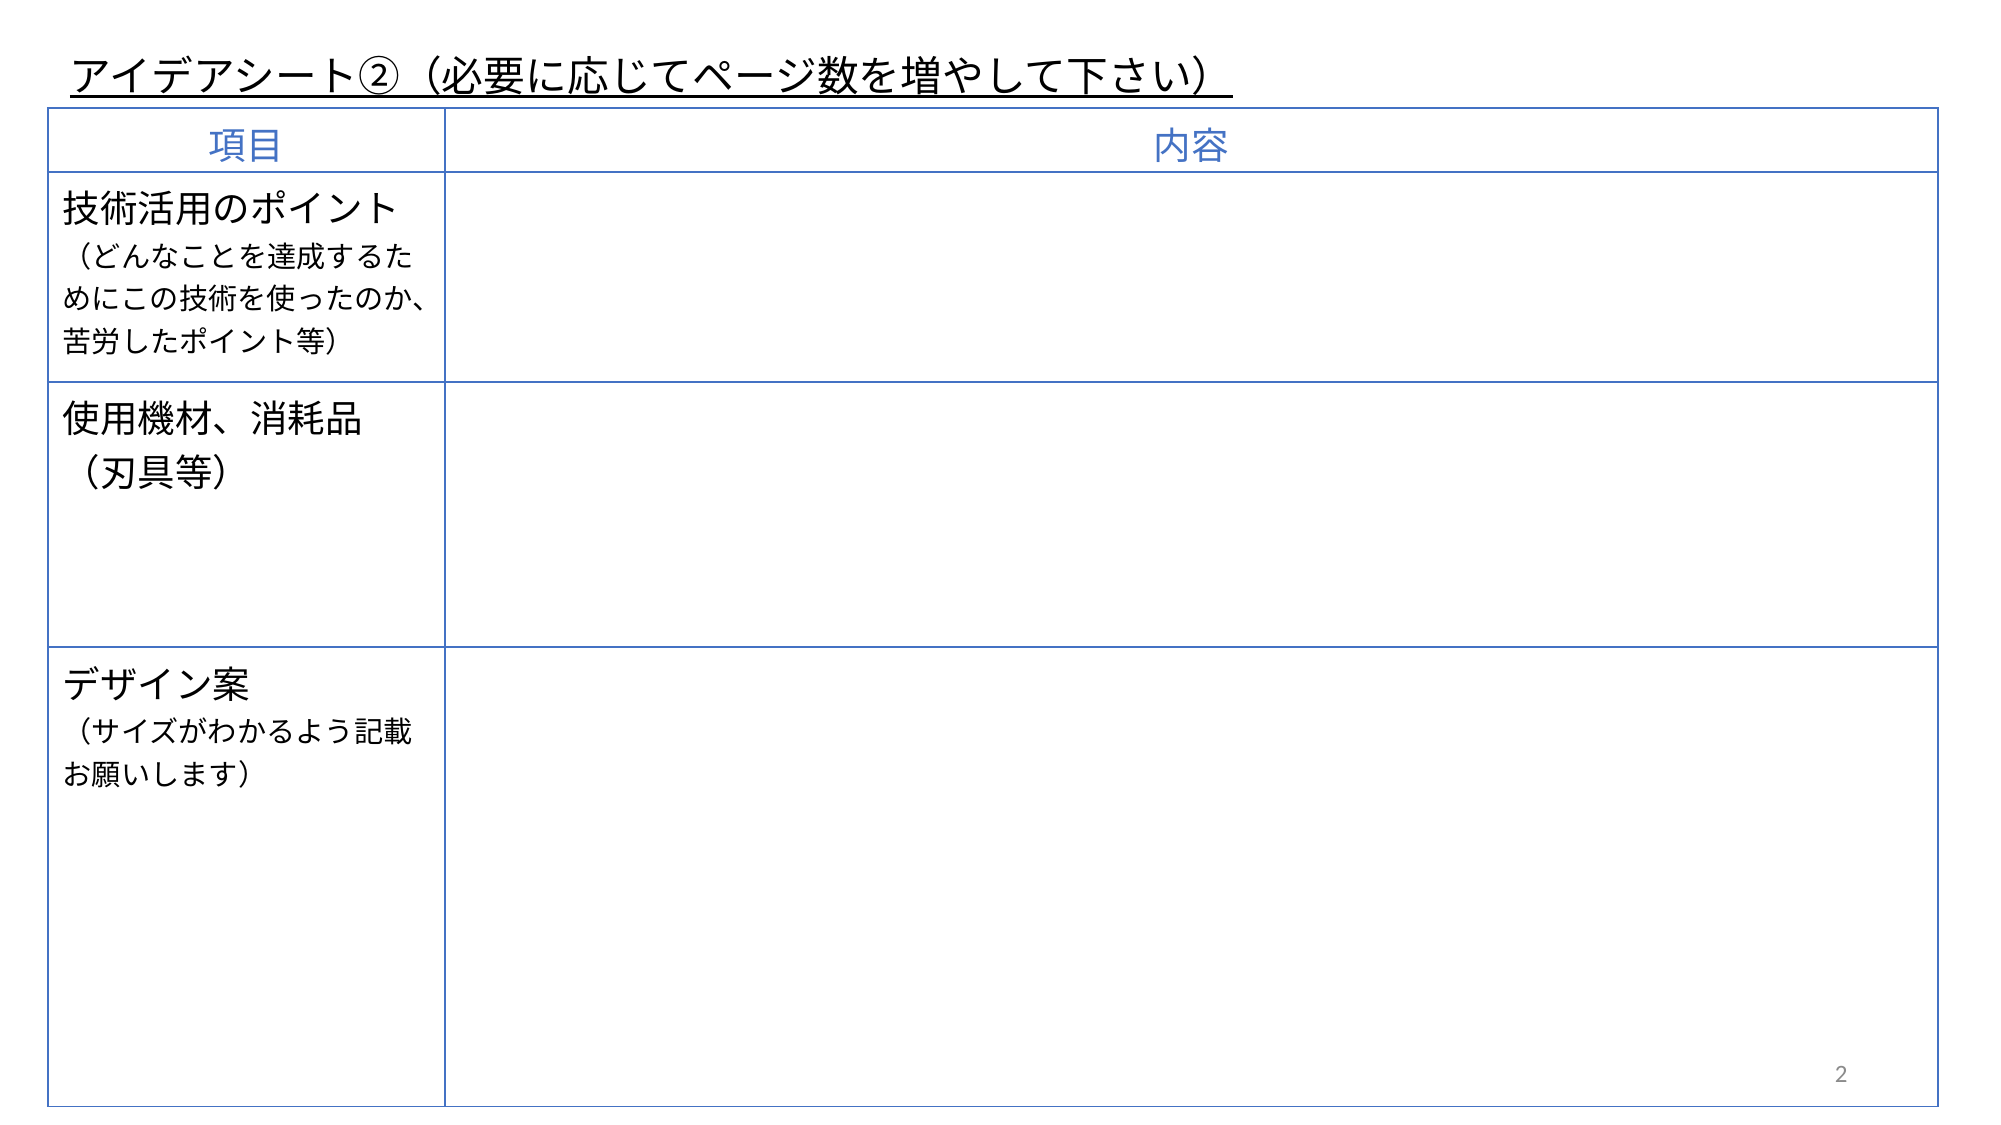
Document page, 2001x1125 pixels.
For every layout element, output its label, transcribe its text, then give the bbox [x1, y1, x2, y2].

table_cell 技術活用のポイント （どんなことを達成するためにこの技術を使ったのか、苦労したポイント等） [49, 173, 444, 381]
table_header 内容 [446, 109, 1937, 171]
table_cell [446, 173, 1937, 381]
table_cell デザイン案 （サイズがわかるよう記載お願いします） [49, 648, 444, 1106]
table_cell [446, 383, 1937, 646]
table_cell [446, 648, 1937, 1106]
table_cell 使用機材、消耗品 （刃具等） [49, 383, 444, 646]
text_box アイデアシート②（必要に応じてページ数を増やして下さい） [55, 42, 1249, 107]
table_header 項目 [49, 109, 444, 171]
